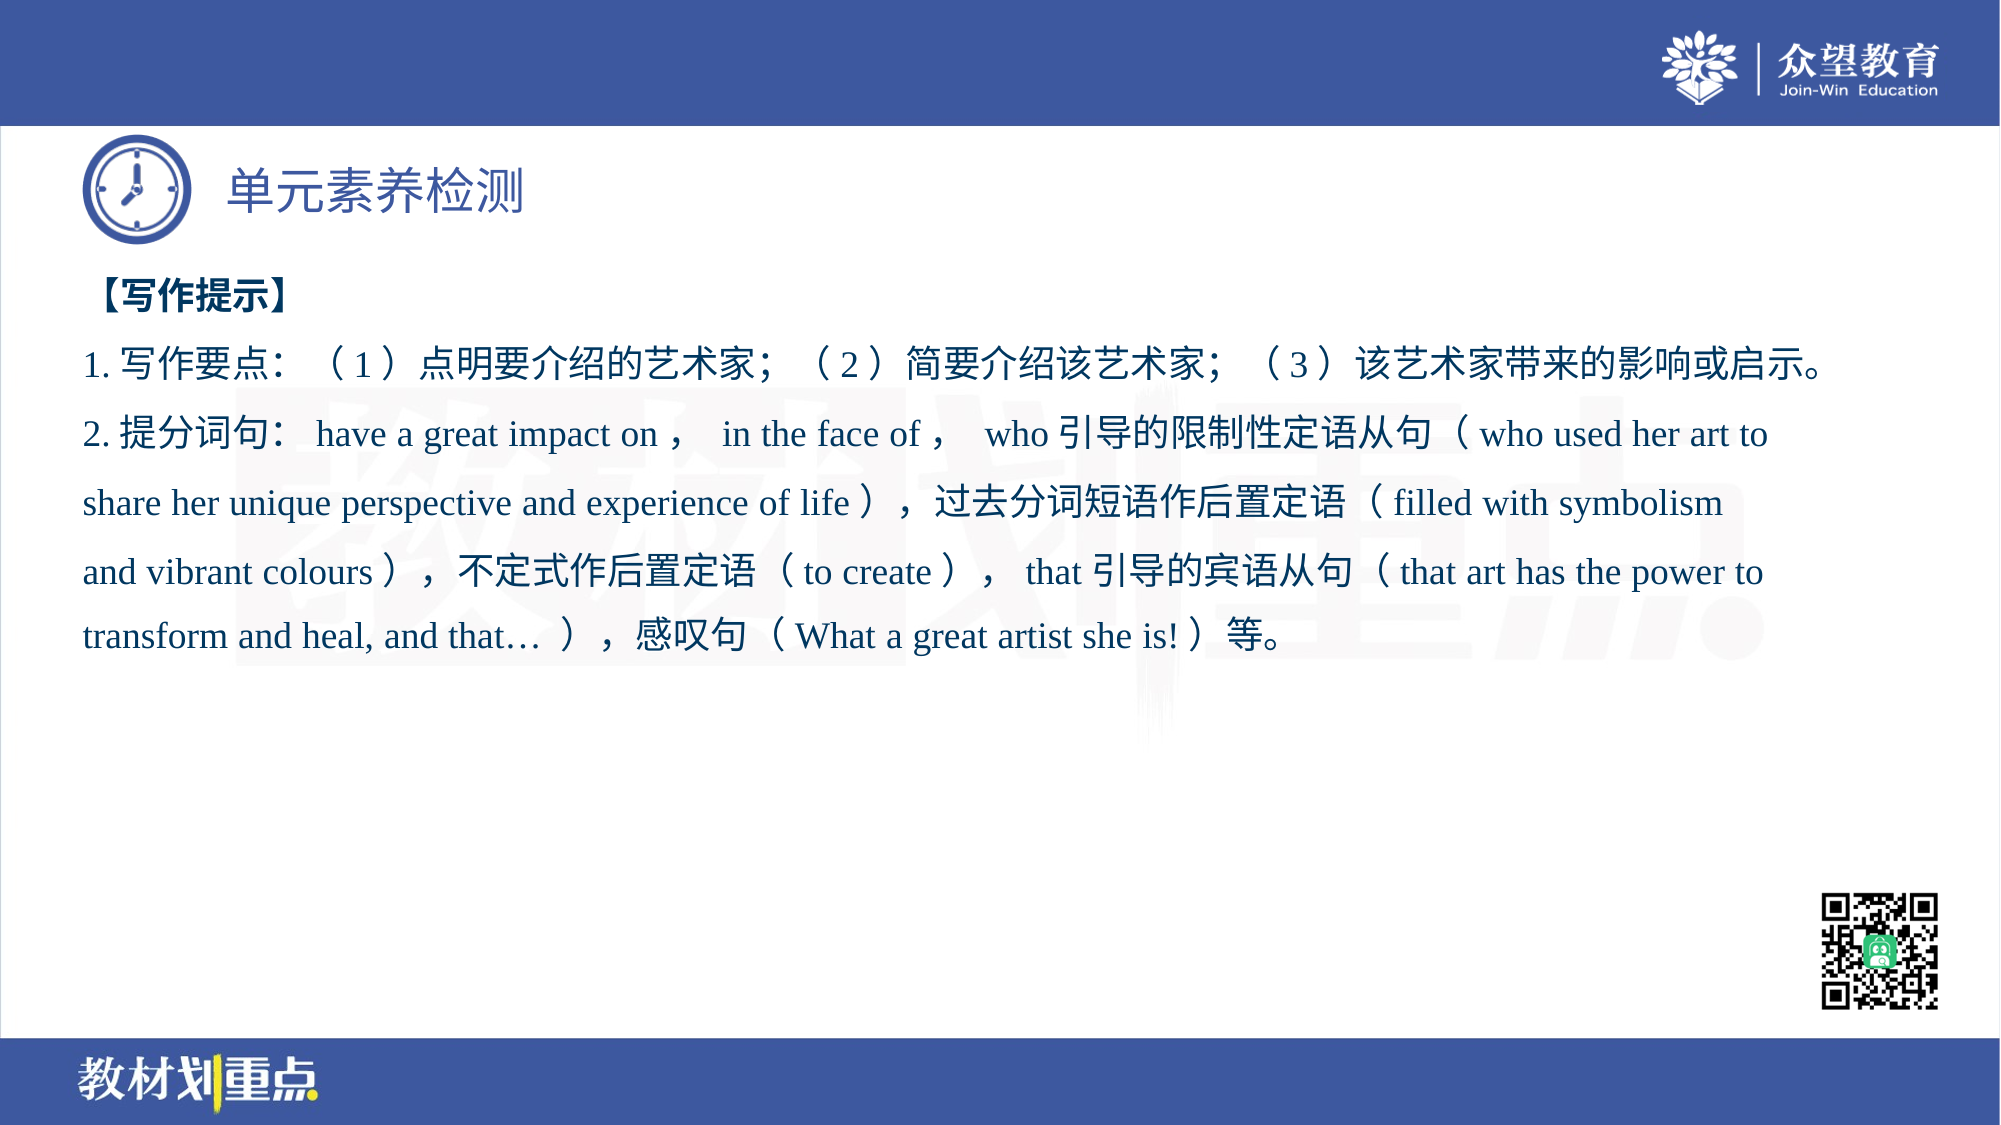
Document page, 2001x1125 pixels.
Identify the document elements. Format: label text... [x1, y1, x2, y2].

text_box 【写作提示】 1.写作要点：（1）点明要介绍的艺术家；（2）简要介绍该艺术家；（3）该艺术家带来的影响或启示。 2.提分词句：have a great impact on， in the face of， who引导的限制性定语从句（who used her art to share her unique perspective and experience of life），过去分词短语作后置定语（filled with symbolism and vibrant colours），不定式作后置定语（to create），that引导的宾语从句（that art has the power to transform and heal, and that… ），感叹句（What a great artist she is!）等。 [82, 247, 1817, 650]
picture [0, 0, 2000, 1125]
